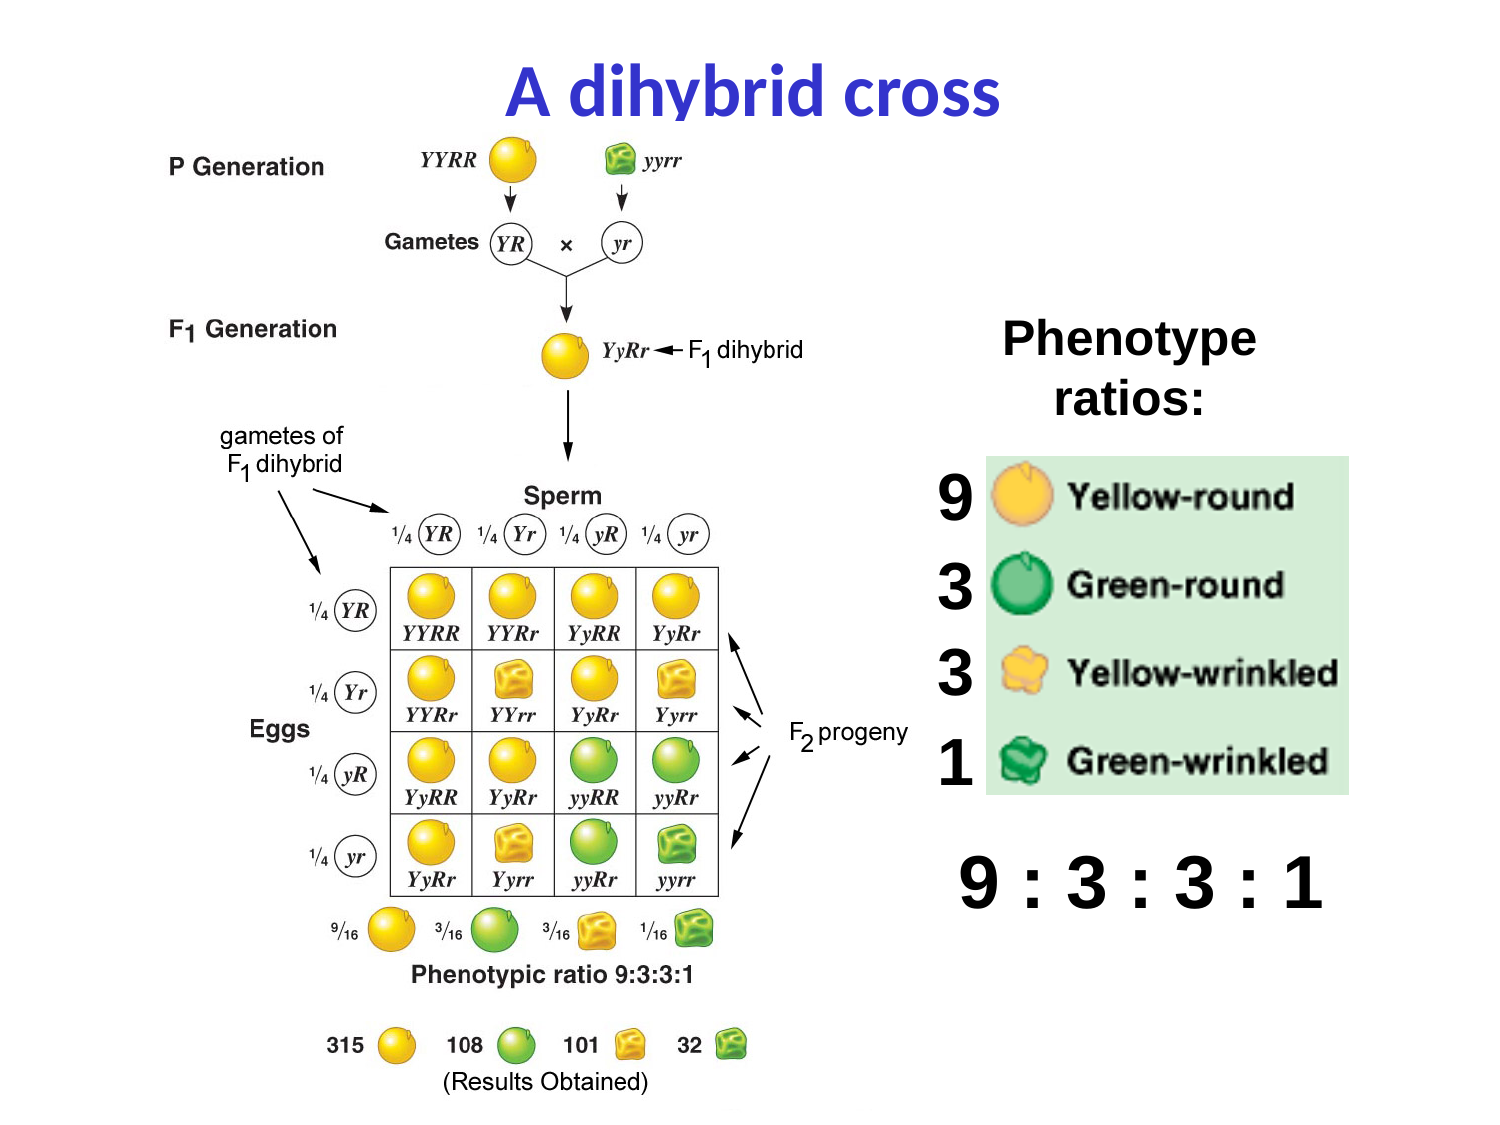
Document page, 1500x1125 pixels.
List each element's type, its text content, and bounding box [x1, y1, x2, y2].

text_box 3 [926, 535, 981, 621]
picture [986, 456, 1349, 795]
text_box 9 [926, 446, 990, 535]
text_box 9 : 3 : 3 : 1 [943, 825, 1340, 931]
picture [163, 120, 922, 1113]
text_box 3 [926, 621, 981, 710]
text_box A dihybrid cross [490, 34, 1017, 140]
text_box 1 [926, 710, 990, 806]
text_box Phenotype ratios: [987, 298, 1273, 433]
